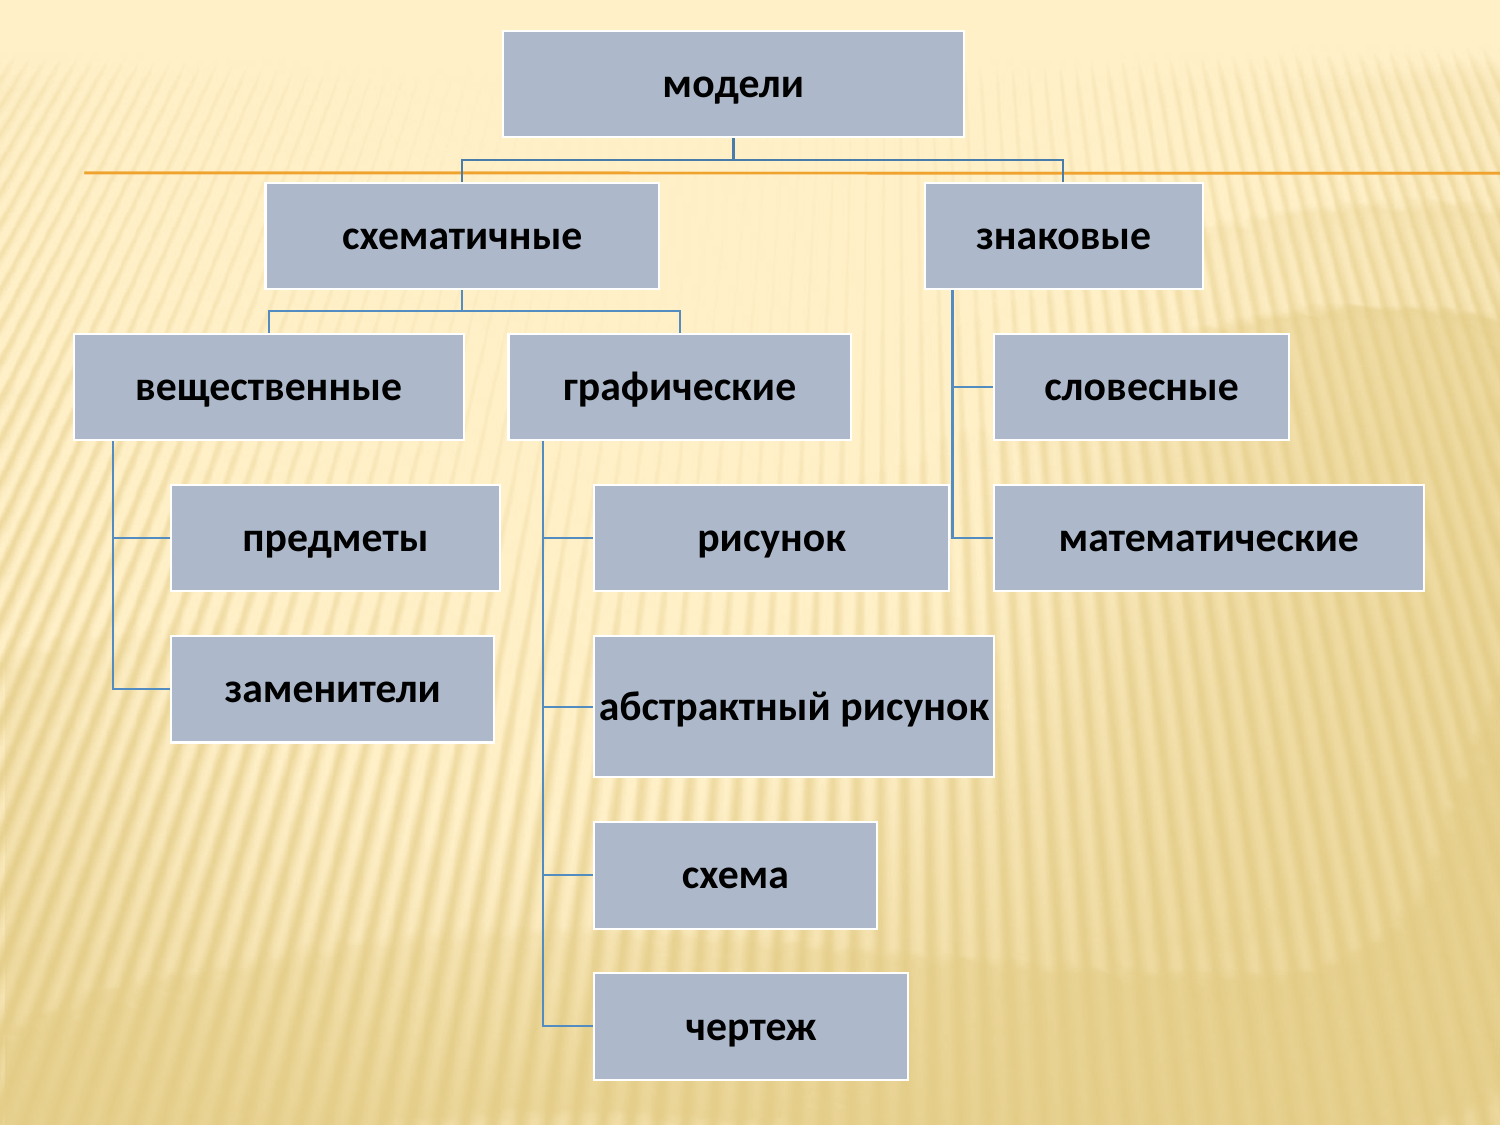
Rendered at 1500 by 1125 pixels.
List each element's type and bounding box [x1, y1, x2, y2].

text_box [29, 30, 1469, 1081]
